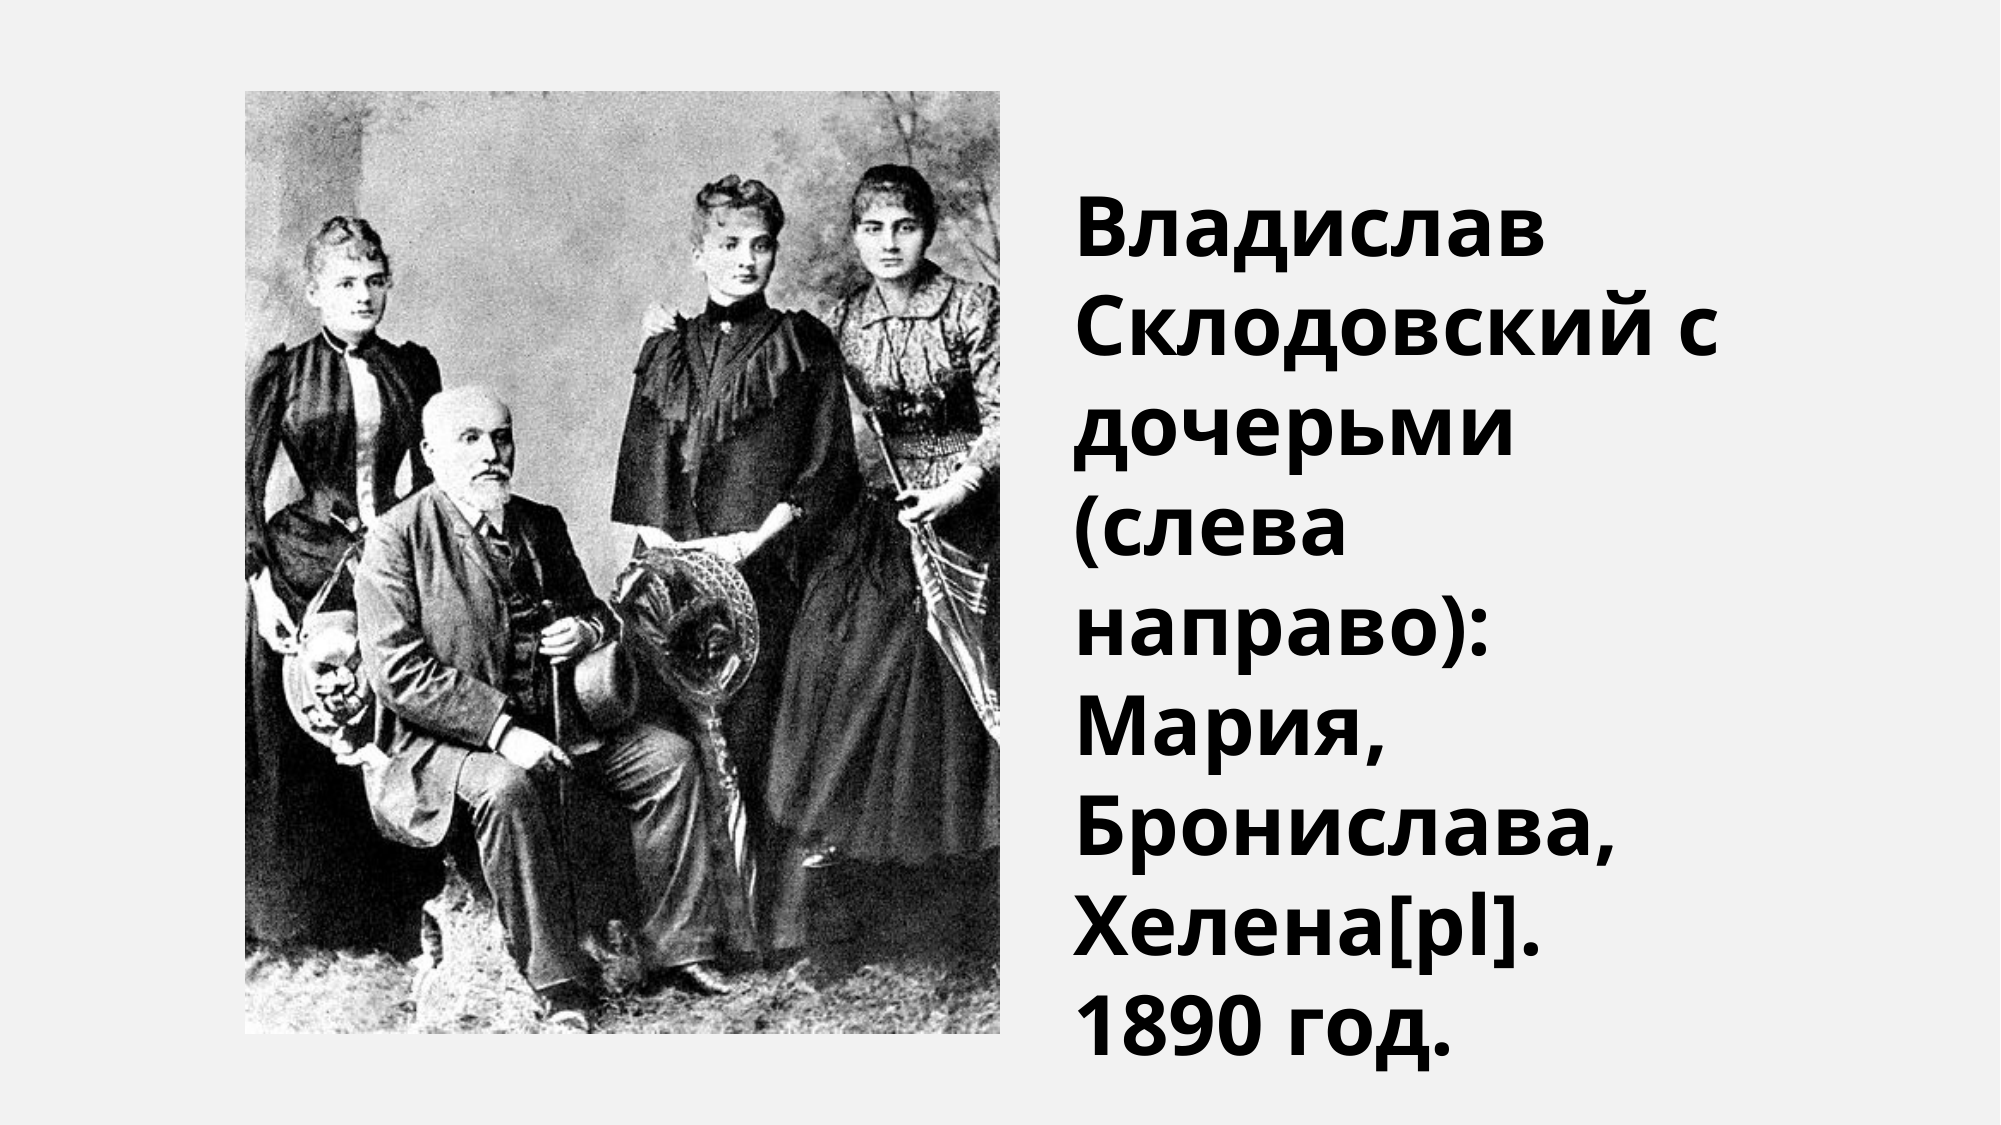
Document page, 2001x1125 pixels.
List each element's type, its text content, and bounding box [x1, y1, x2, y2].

text_box Владислав Склодовский с дочерьми (слева направо): Мария, Бронислава, Хелена[pl]. 1890 год. [1058, 165, 1754, 1125]
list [245, 91, 1000, 1034]
